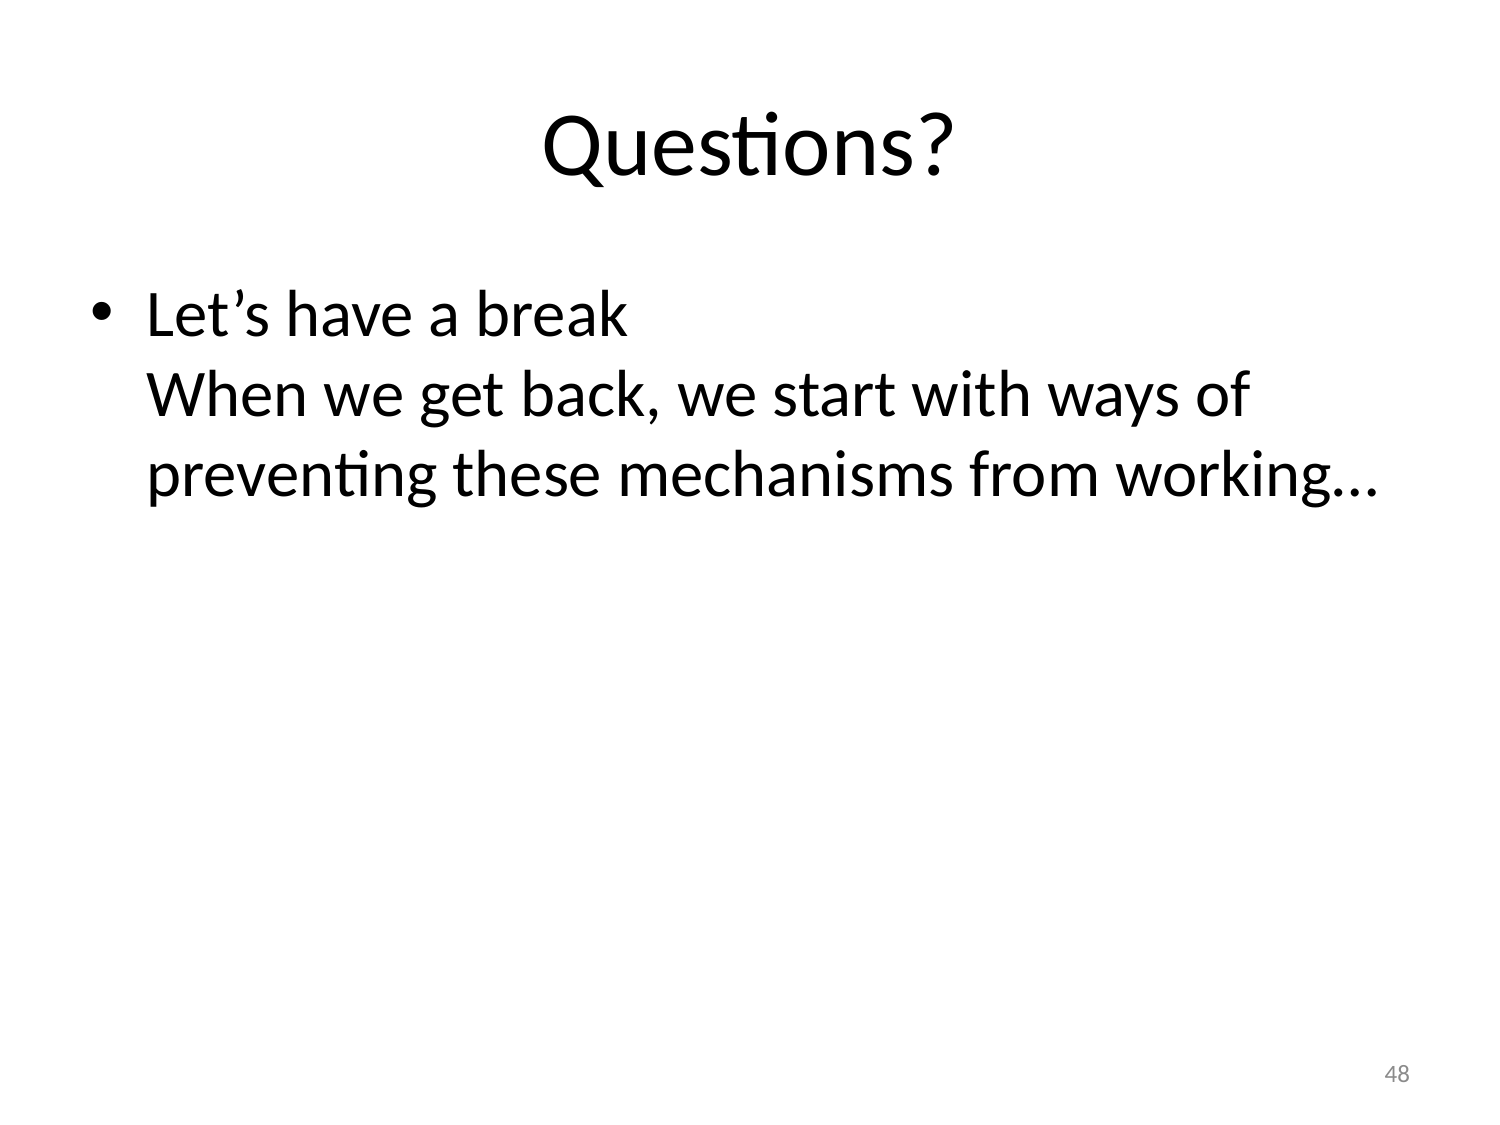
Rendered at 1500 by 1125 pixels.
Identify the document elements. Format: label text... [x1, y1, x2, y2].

title Questions? [75, 45, 1425, 233]
slide_number 48 [1074, 1042, 1425, 1103]
list Let’s have a break When we get back, we start with ways of preventing these mechanisms from working… [75, 262, 1425, 1005]
